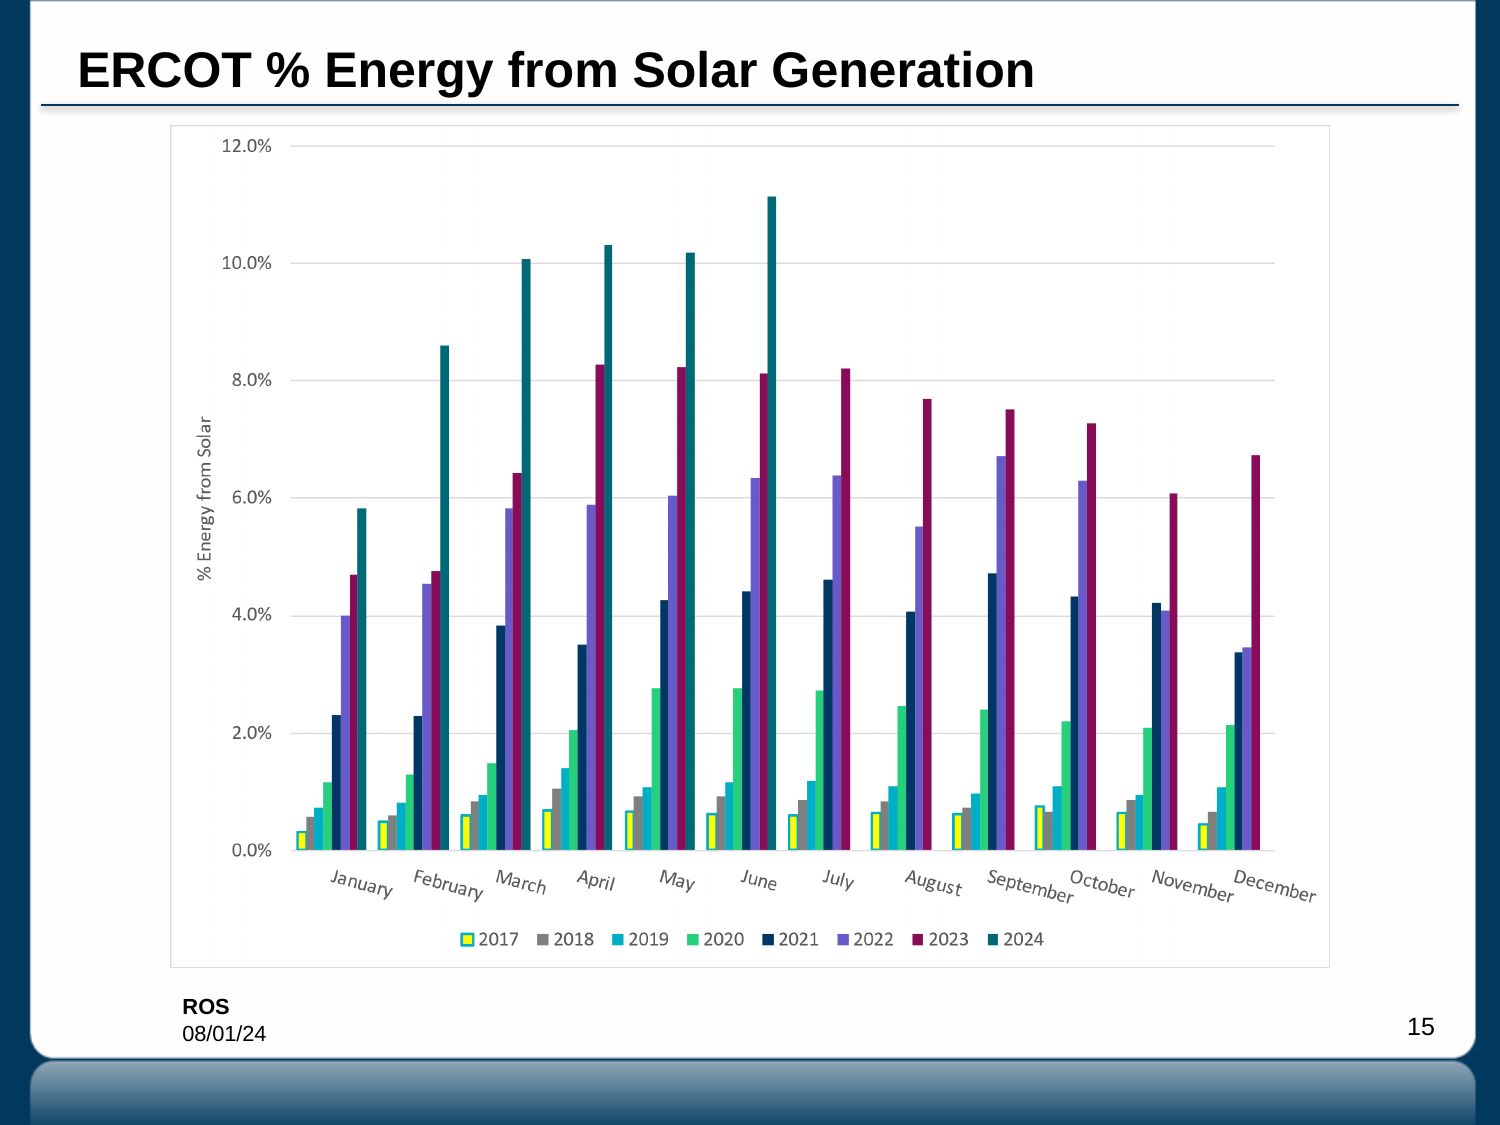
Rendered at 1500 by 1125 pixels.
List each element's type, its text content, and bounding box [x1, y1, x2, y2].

title ERCOT % Energy from Solar Generation [62, 29, 1450, 106]
picture [0, 0, 1500, 1125]
